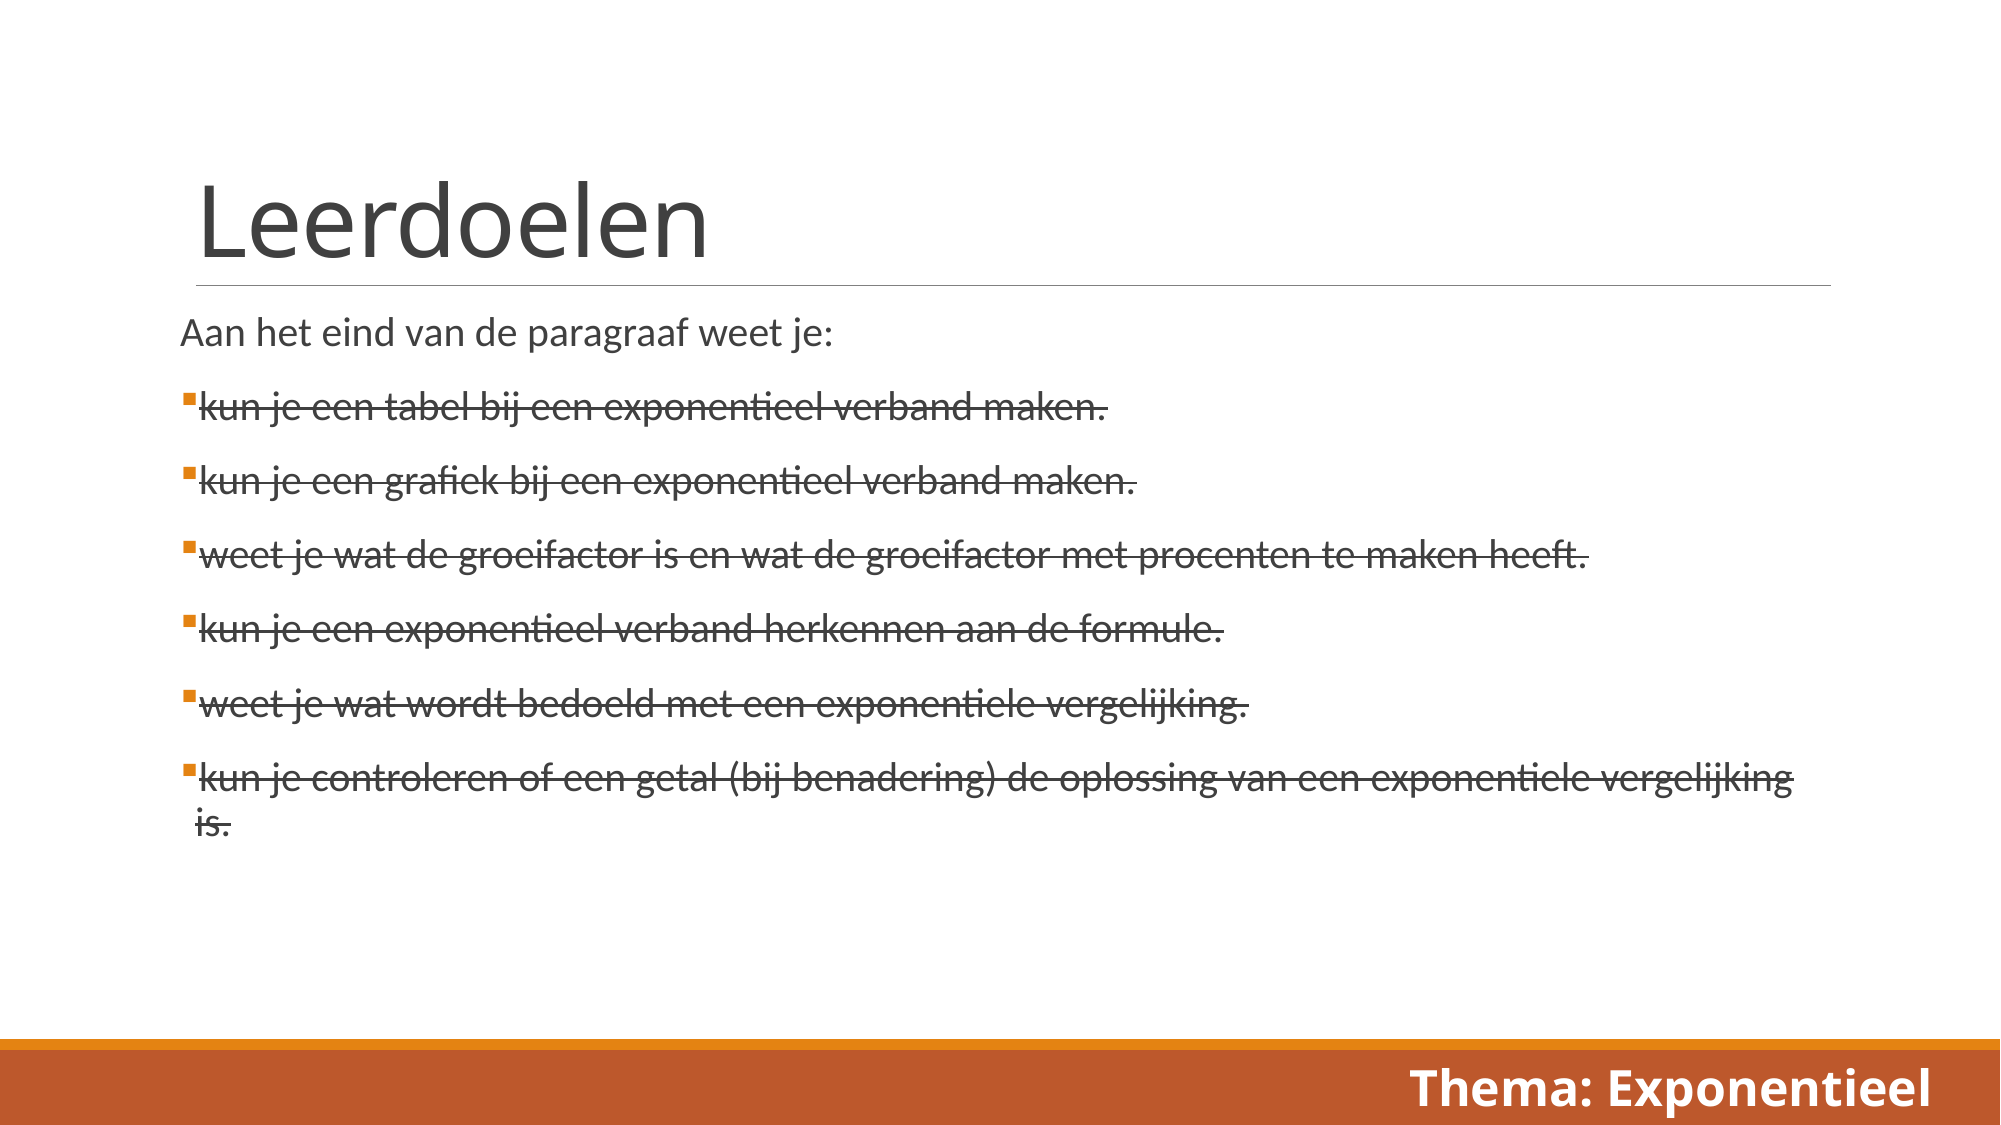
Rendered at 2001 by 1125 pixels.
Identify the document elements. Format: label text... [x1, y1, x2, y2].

title Leerdoelen [180, 47, 1830, 285]
list Aan het eind van de paragraaf weet je: kun je een tabel bij een exponentieel verband maken. kun je een grafiek bij een exponentieel verband maken. weet je wat de groeifactor is en wat de groeifactor met procenten te maken heeft. kun je een exponentieel verband herkennen aan de formule. weet je wat wordt bedoeld met een exponentiele vergelijking. kun je controleren of een getal (bij benadering) de oplossing van een exponentiele vergelijking is. [180, 302, 1830, 963]
text_box Thema: Exponentieel Verband [1356, 1049, 1986, 1125]
